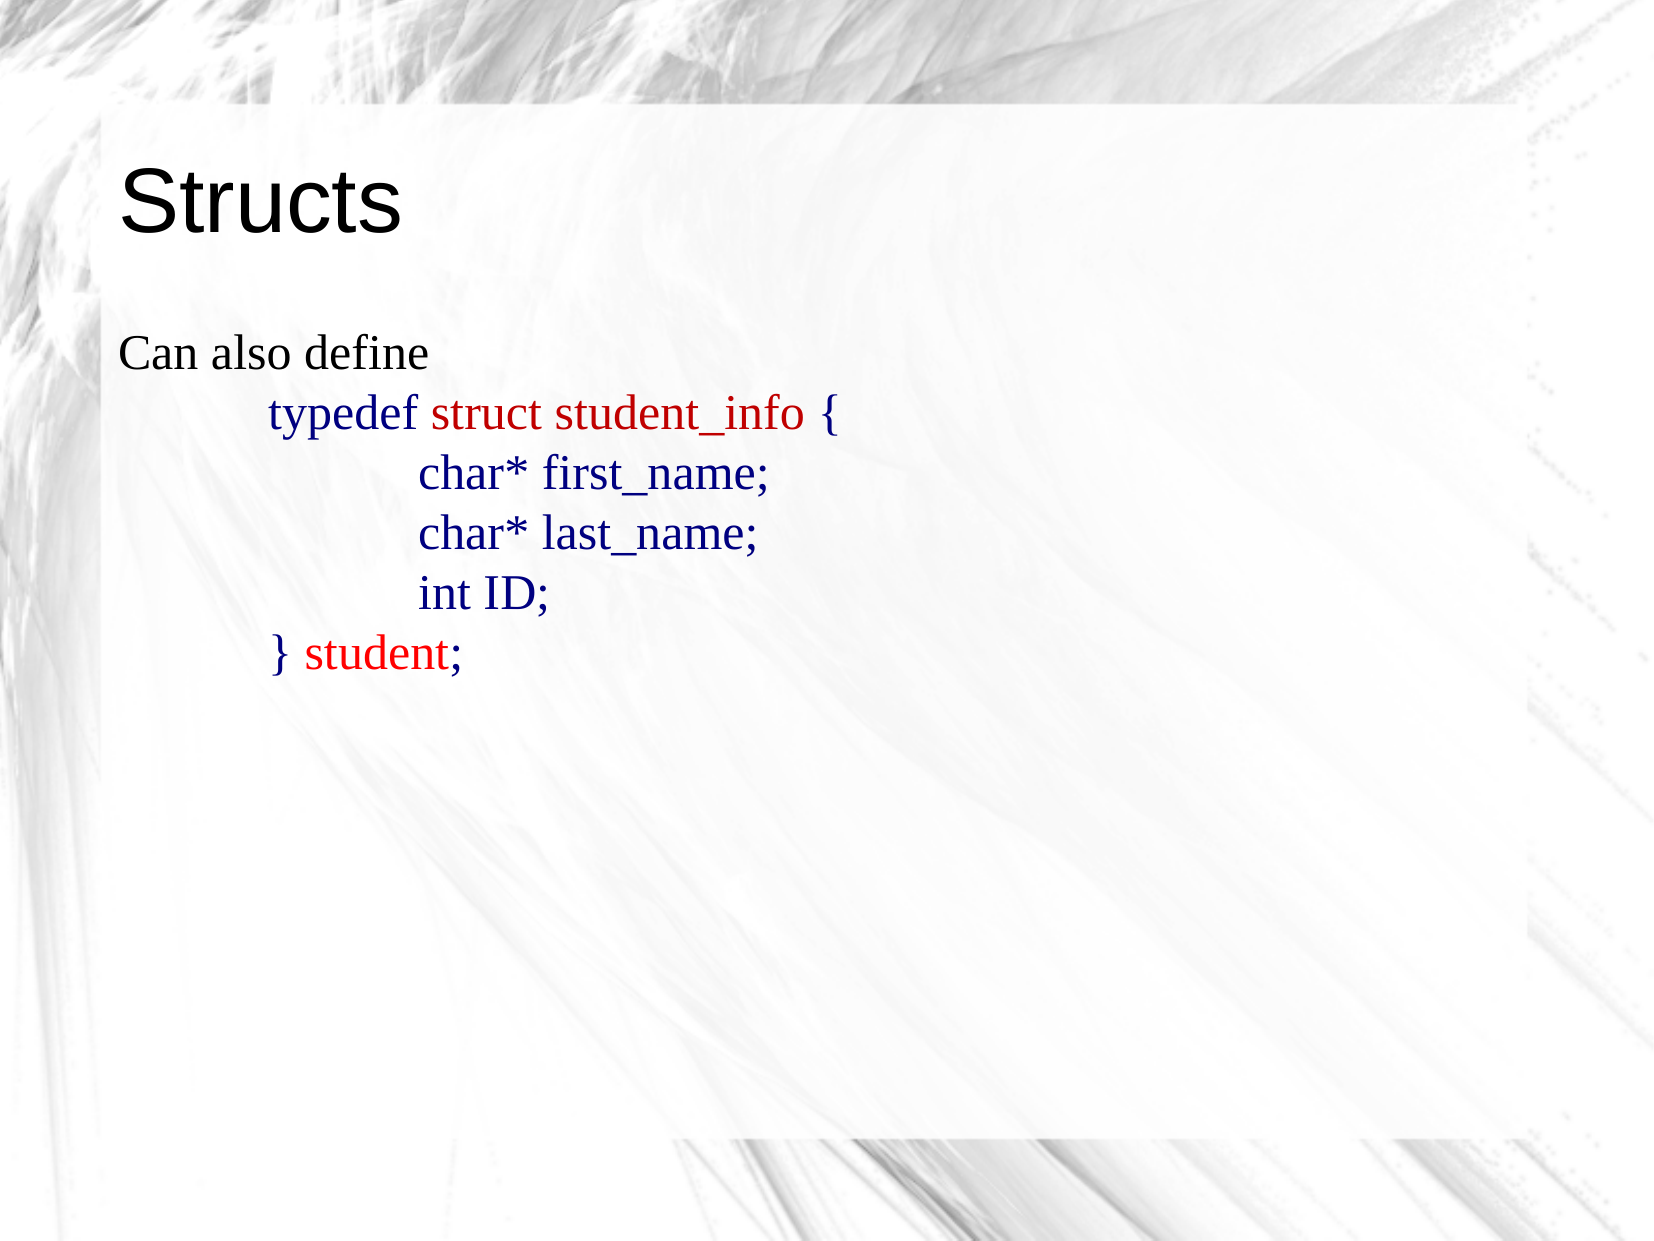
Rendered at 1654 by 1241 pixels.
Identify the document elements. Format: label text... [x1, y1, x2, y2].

picture [0, 0, 1654, 1241]
title Structs [118, 112, 1506, 281]
list Can also define typedef struct student_info { char* first_name; char* last_name; int ID; } student; [118, 319, 1571, 1109]
